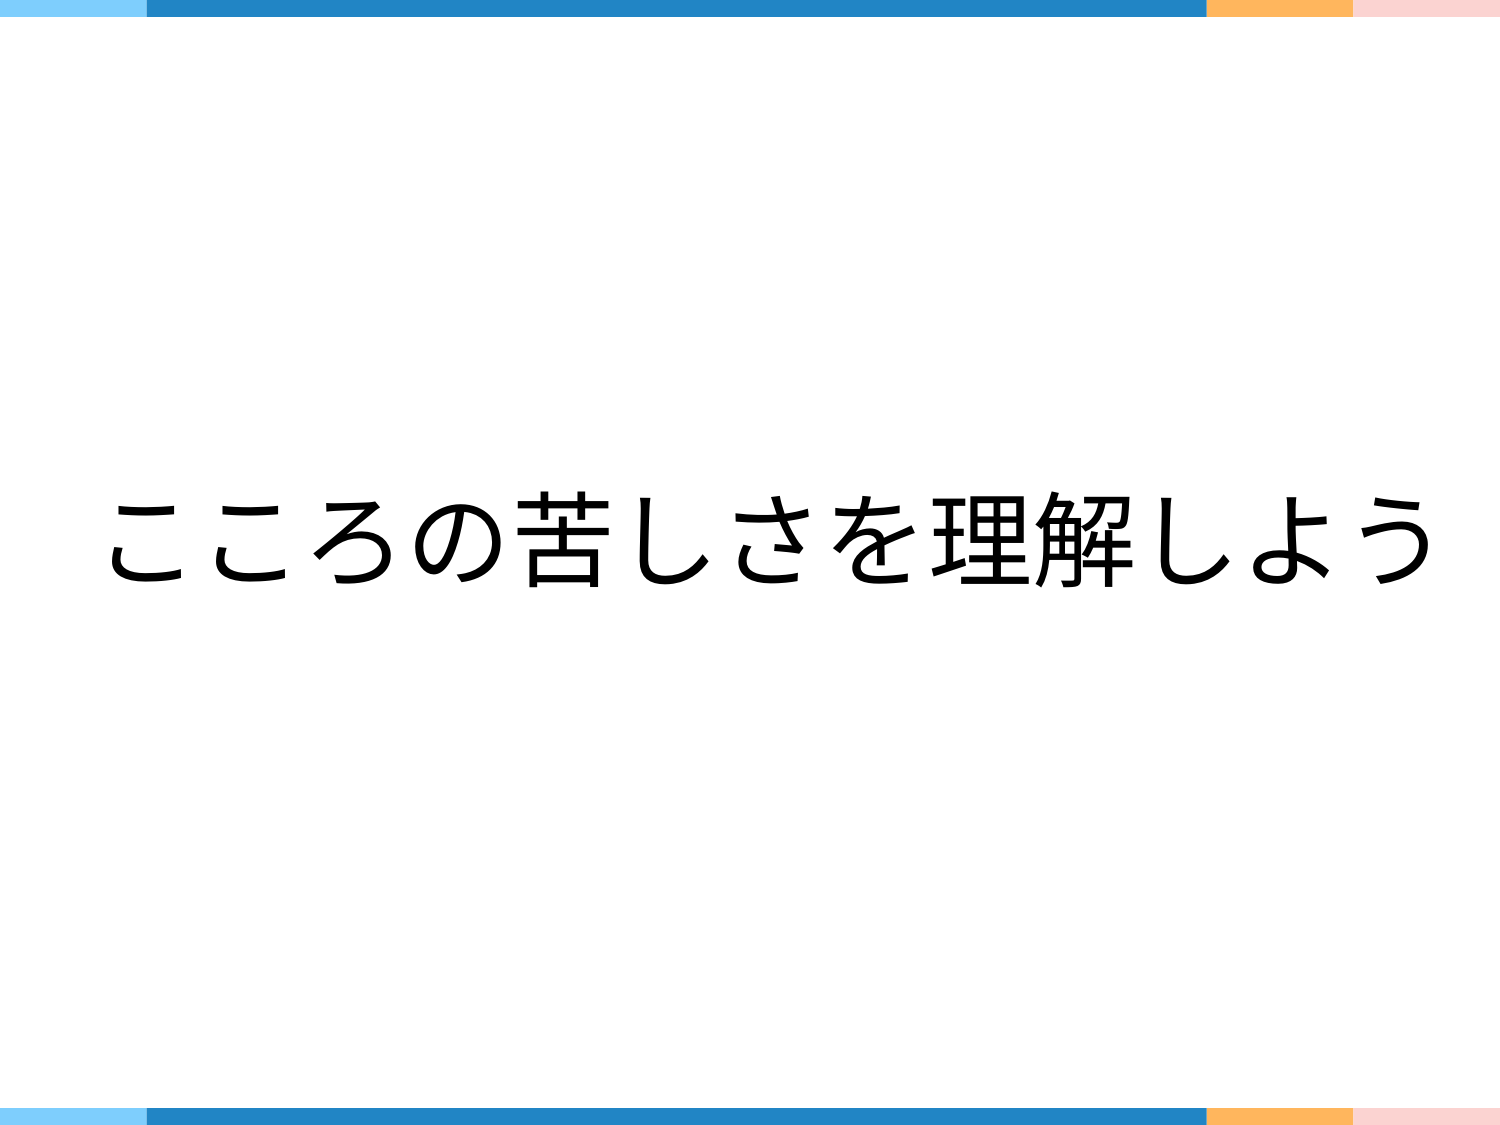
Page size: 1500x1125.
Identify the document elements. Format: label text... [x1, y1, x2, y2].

text_box こころの苦しさを理解しよう [45, 467, 1499, 722]
